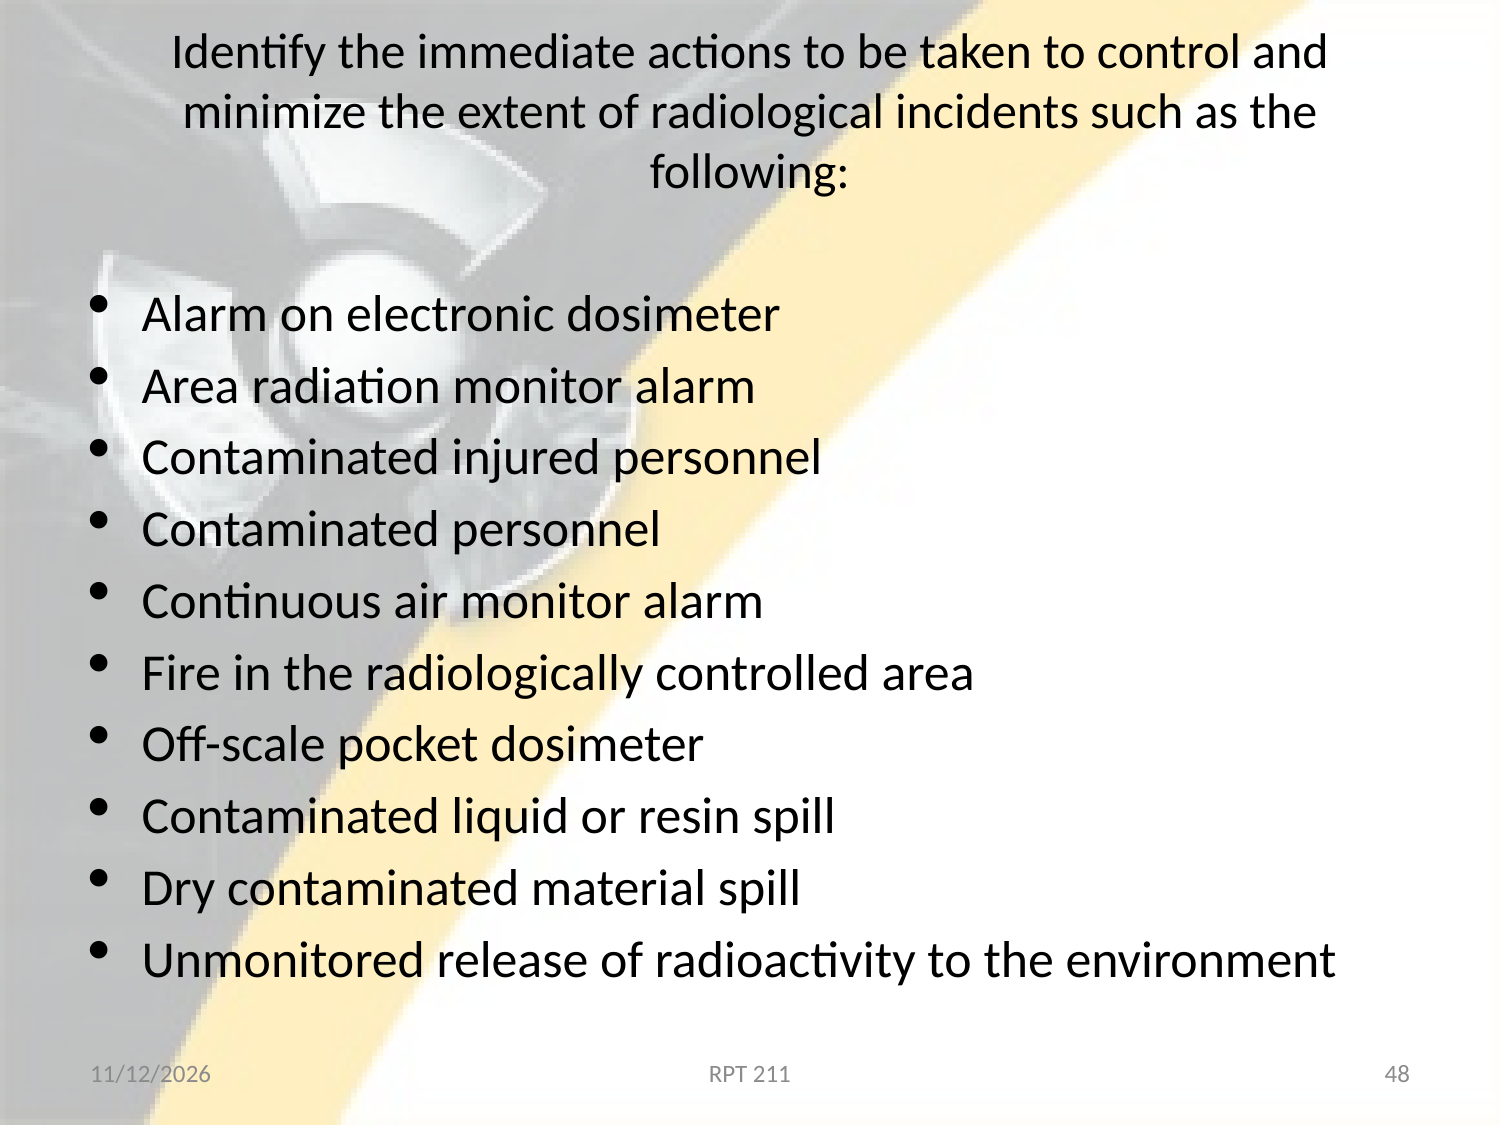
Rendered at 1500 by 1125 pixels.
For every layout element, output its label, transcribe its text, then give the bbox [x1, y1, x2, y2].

list Alarm on electronic dosimeter Area radiation monitor alarm Contaminated injured personnel Contaminated personnel Continuous air monitor alarm Fire in the radiologically controlled area Off-scale pocket dosimeter Contaminated liquid or resin spill Dry contaminated material spill Unmonitored release of radioactivity to the environment [75, 262, 1425, 1005]
slide_number 48 [1074, 1042, 1425, 1103]
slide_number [75, 1042, 425, 1103]
title Identify the immediate actions to be taken to control and minimize the extent of radiological incidents such as the following: [75, 45, 1425, 233]
footer RPT 211 [512, 1042, 988, 1103]
